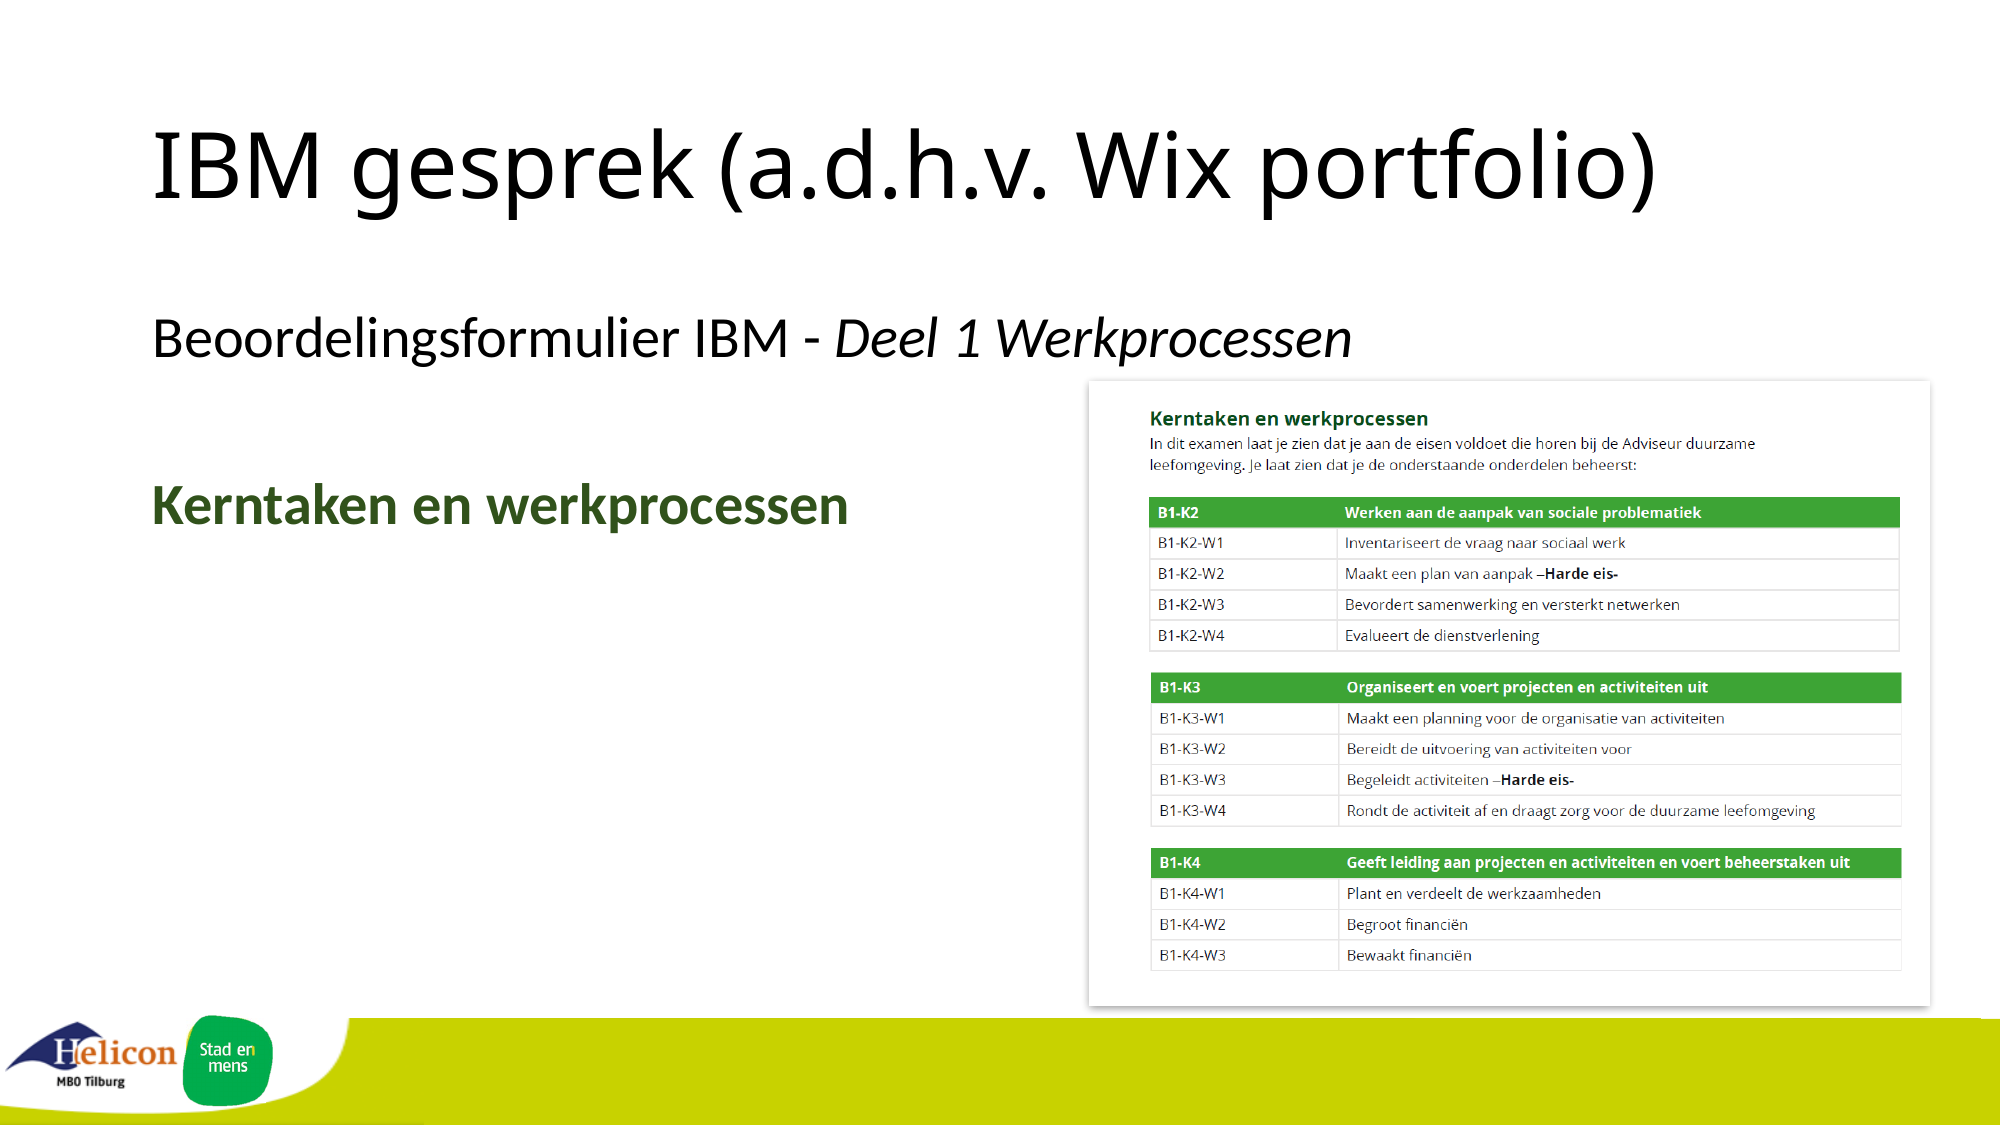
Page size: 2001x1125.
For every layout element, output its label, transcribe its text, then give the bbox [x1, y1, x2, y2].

title IBM gesprek (a.d.h.v. Wix portfolio) [137, 59, 1863, 278]
picture [0, 1014, 424, 1125]
list Beoordelingsformulier IBM - Deel 1 Werkprocessen Kerntaken en werkprocessen [137, 299, 1863, 1014]
picture [1103, 395, 1915, 991]
